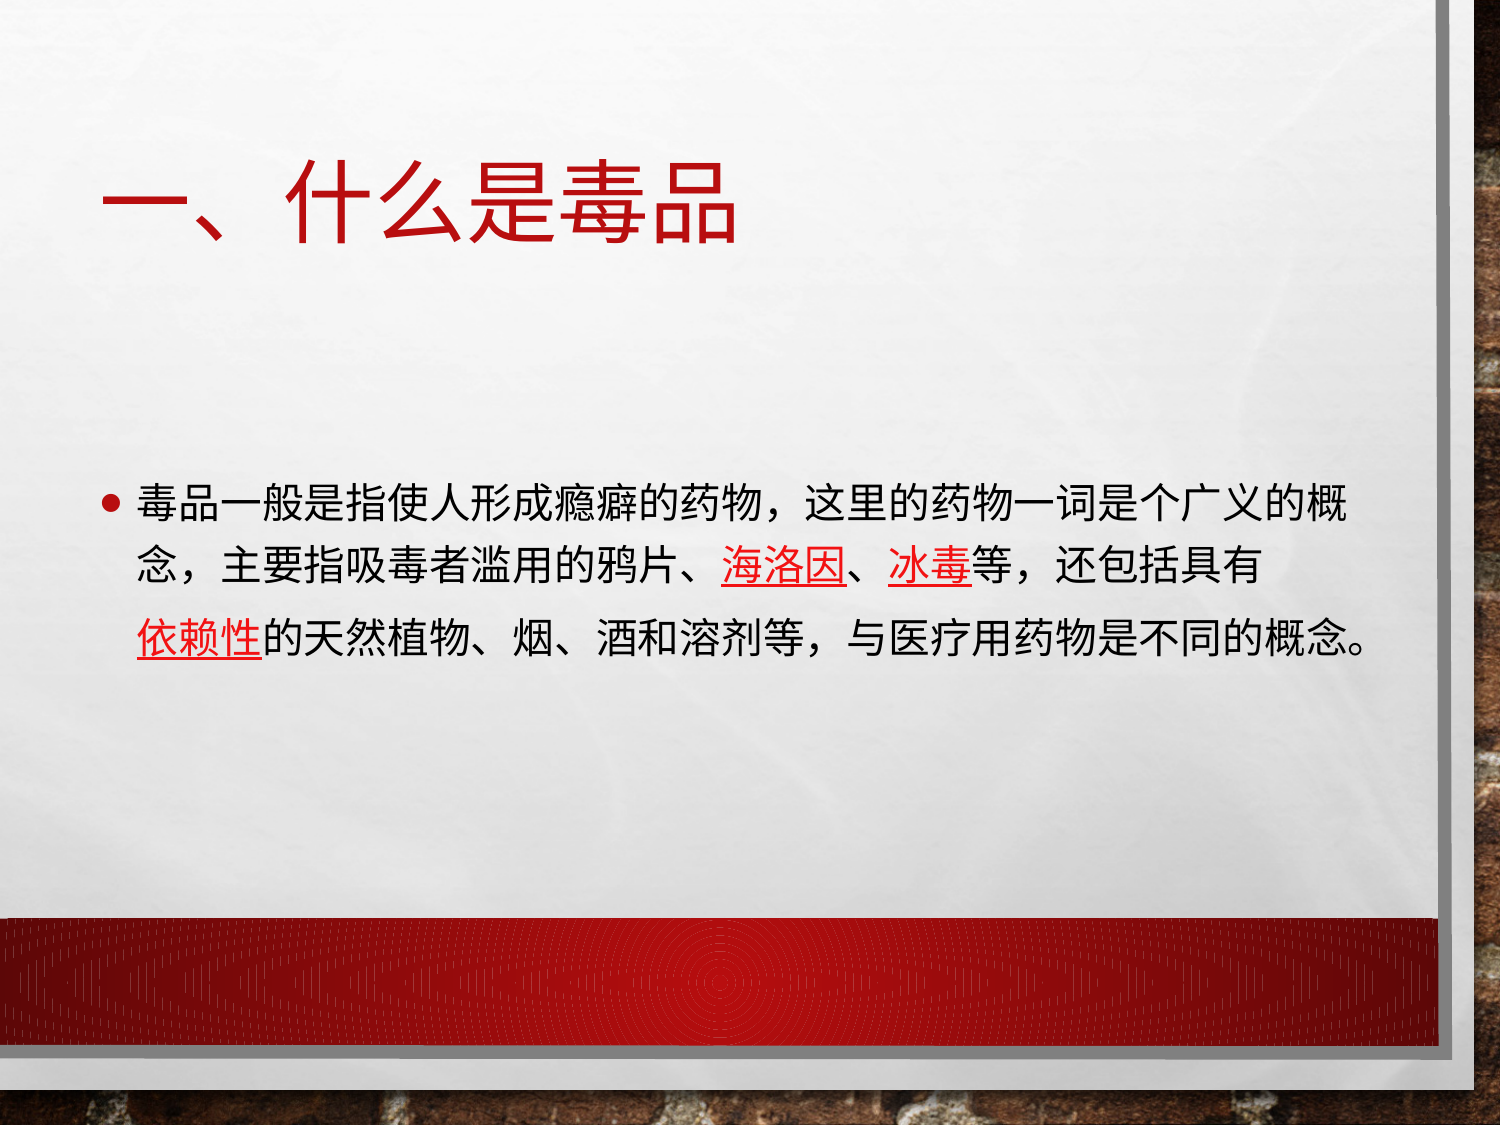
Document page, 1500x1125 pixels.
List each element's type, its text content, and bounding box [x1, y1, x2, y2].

list 毒品一般是指使人形成瘾癖的药物，这里的药物一词是个广义的概念，主要指吸毒者滥用的鸦片、海洛因、冰毒等，还包括具有依赖性的天然植物、烟、酒和溶剂等，与医疗用药物是不同的概念。 [84, 338, 1364, 882]
title 一、什么是毒品 [84, 112, 1364, 302]
picture [0, 0, 1500, 1125]
